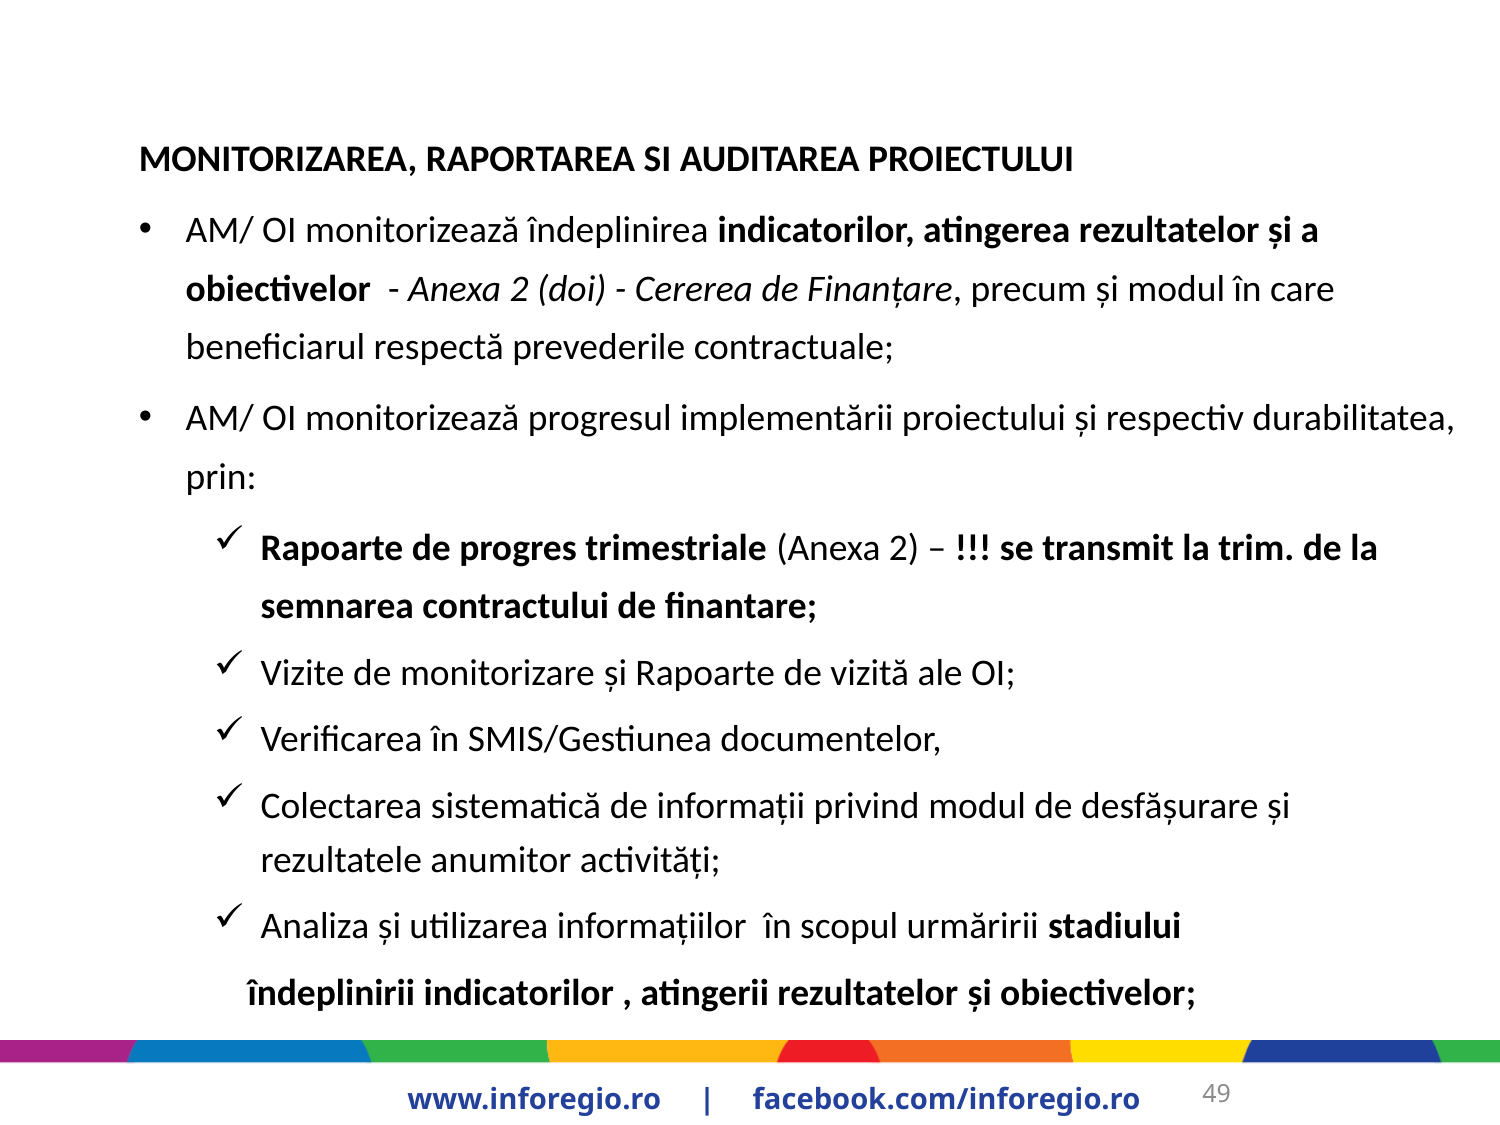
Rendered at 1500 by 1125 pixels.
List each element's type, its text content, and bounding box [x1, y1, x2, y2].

slide_number 49 [1151, 1075, 1247, 1125]
picture [76, 125, 337, 451]
text_box www.inforegio.ro | facebook.com/inforegio.ro [392, 1075, 1156, 1123]
picture [0, 1040, 1500, 1066]
text_box MONITORIZAREA, RAPORTAREA SI AUDITAREA PROIECTULUI AM/ OI monitorizează îndeplinirea indicatorilor, atingerea rezultatelor şi a obiectivelor - Anexa 2 (doi) - Cererea de Finanţare, precum şi modul în care beneficiarul respectă prevederile contractuale; AM/ OI monitorizează progresul implementării proiectului și respectiv durabilitatea, prin: Rapoarte de progres trimestriale (Anexa 2) – !!! se transmit la trim. de la semnarea contractului de finantare; Vizite de monitorizare și Rapoarte de vizită ale OI; Verificarea în SMIS/Gestiunea documentelor, Colectarea sistematică de informații privind modul de desfășurare și rezultatele anumitor activități; Analiza și utilizarea informațiilor în scopul urmăririi stadiului îndeplinirii indicatorilor , atingerii rezultatelor și obiectivelor; [124, 113, 1473, 1021]
